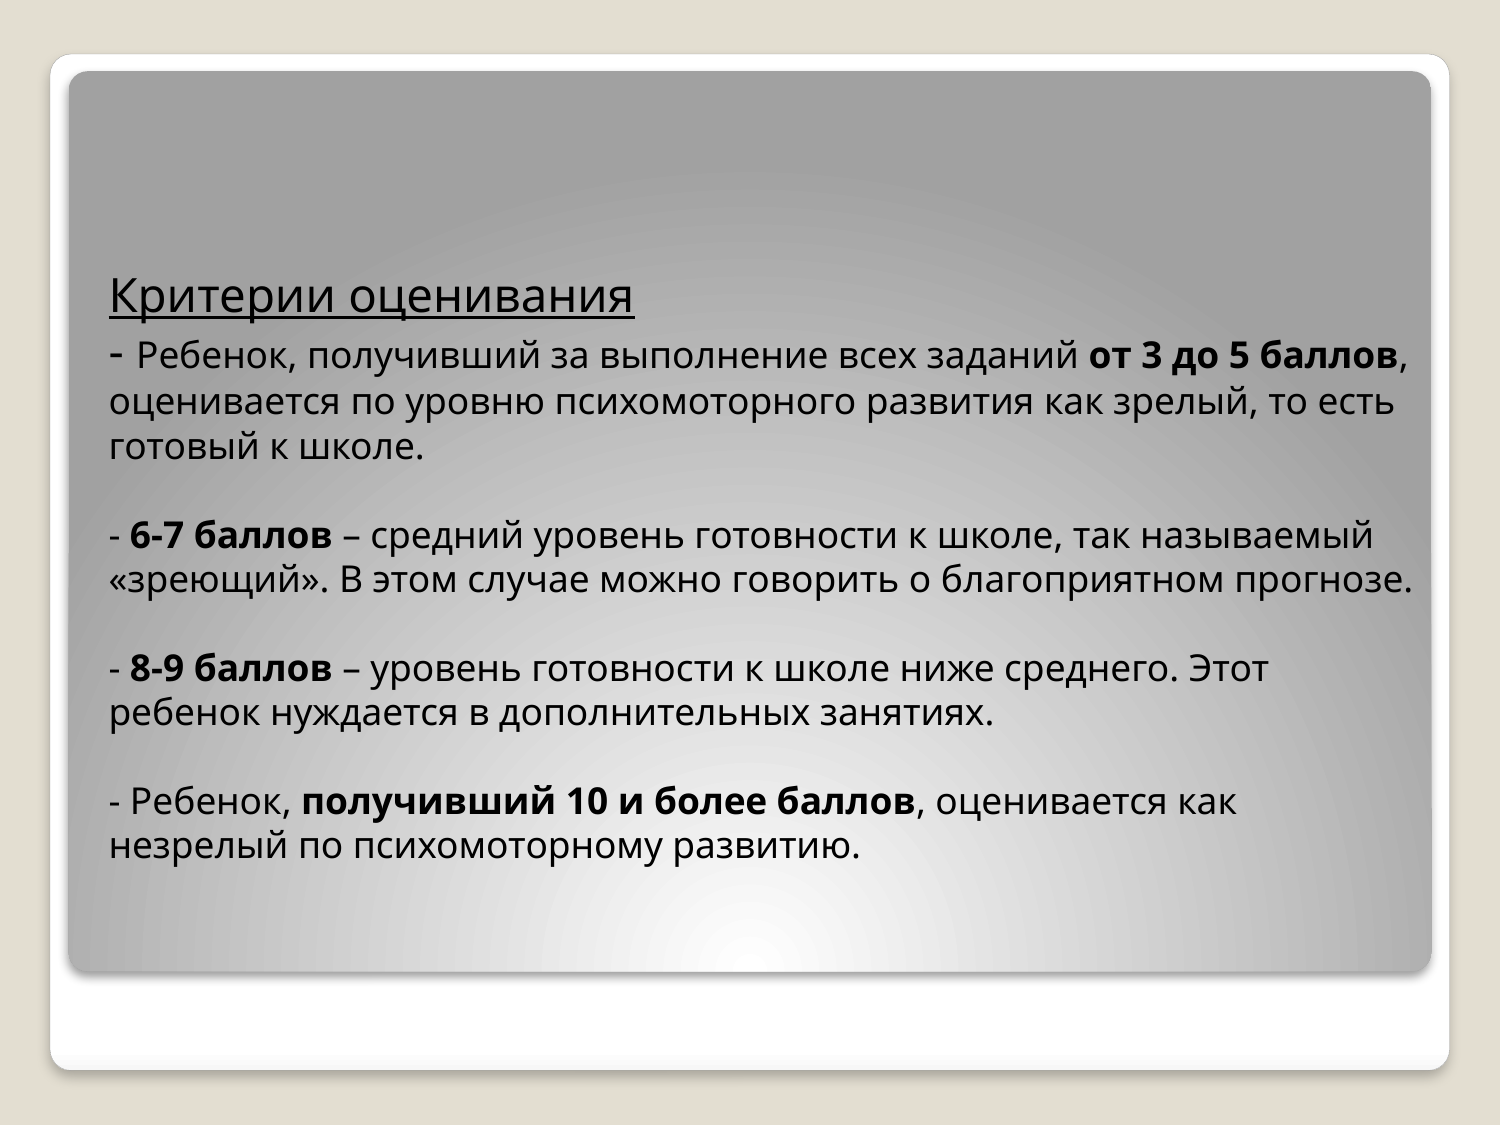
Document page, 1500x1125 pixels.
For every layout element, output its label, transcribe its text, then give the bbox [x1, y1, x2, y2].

title Критерии оценивания - Ребенок, получивший за выполнение всех заданий от 3 до 5 баллов, оценивается по уровню психомоторного развития как зрелый, то есть готовый к школе. - 6-7 баллов – средний уровень готовности к школе, так называемый «зреющий». В этом случае можно говорить о благоприятном прогнозе. - 8-9 баллов – уровень готовности к школе ниже среднего. Этот ребенок нуждается в дополнительных занятиях. - Ребенок, получивший 10 и более баллов, оценивается как незрелый по психомоторному развитию. [93, 82, 1437, 1032]
